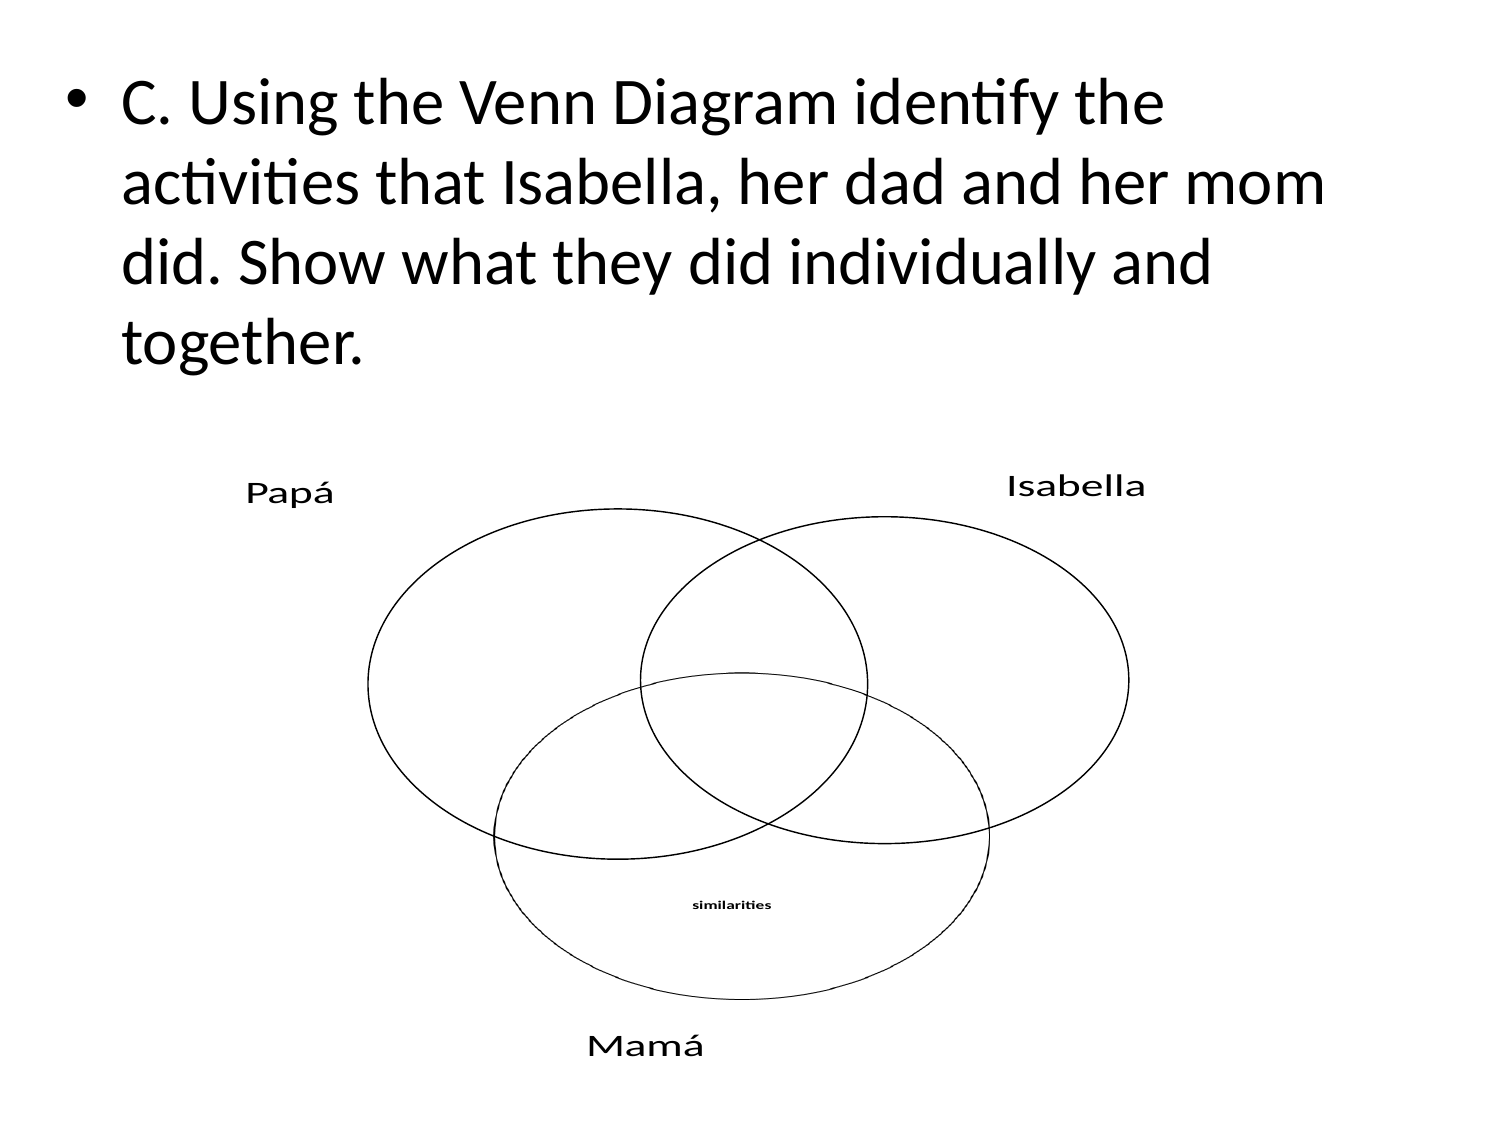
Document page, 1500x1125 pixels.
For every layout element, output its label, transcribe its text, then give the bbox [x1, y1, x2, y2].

list C. Using the Venn Diagram identify the activities that Isabella, her dad and her mom did. Show what they did individually and together. [50, 50, 1400, 398]
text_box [49, 399, 1413, 1101]
